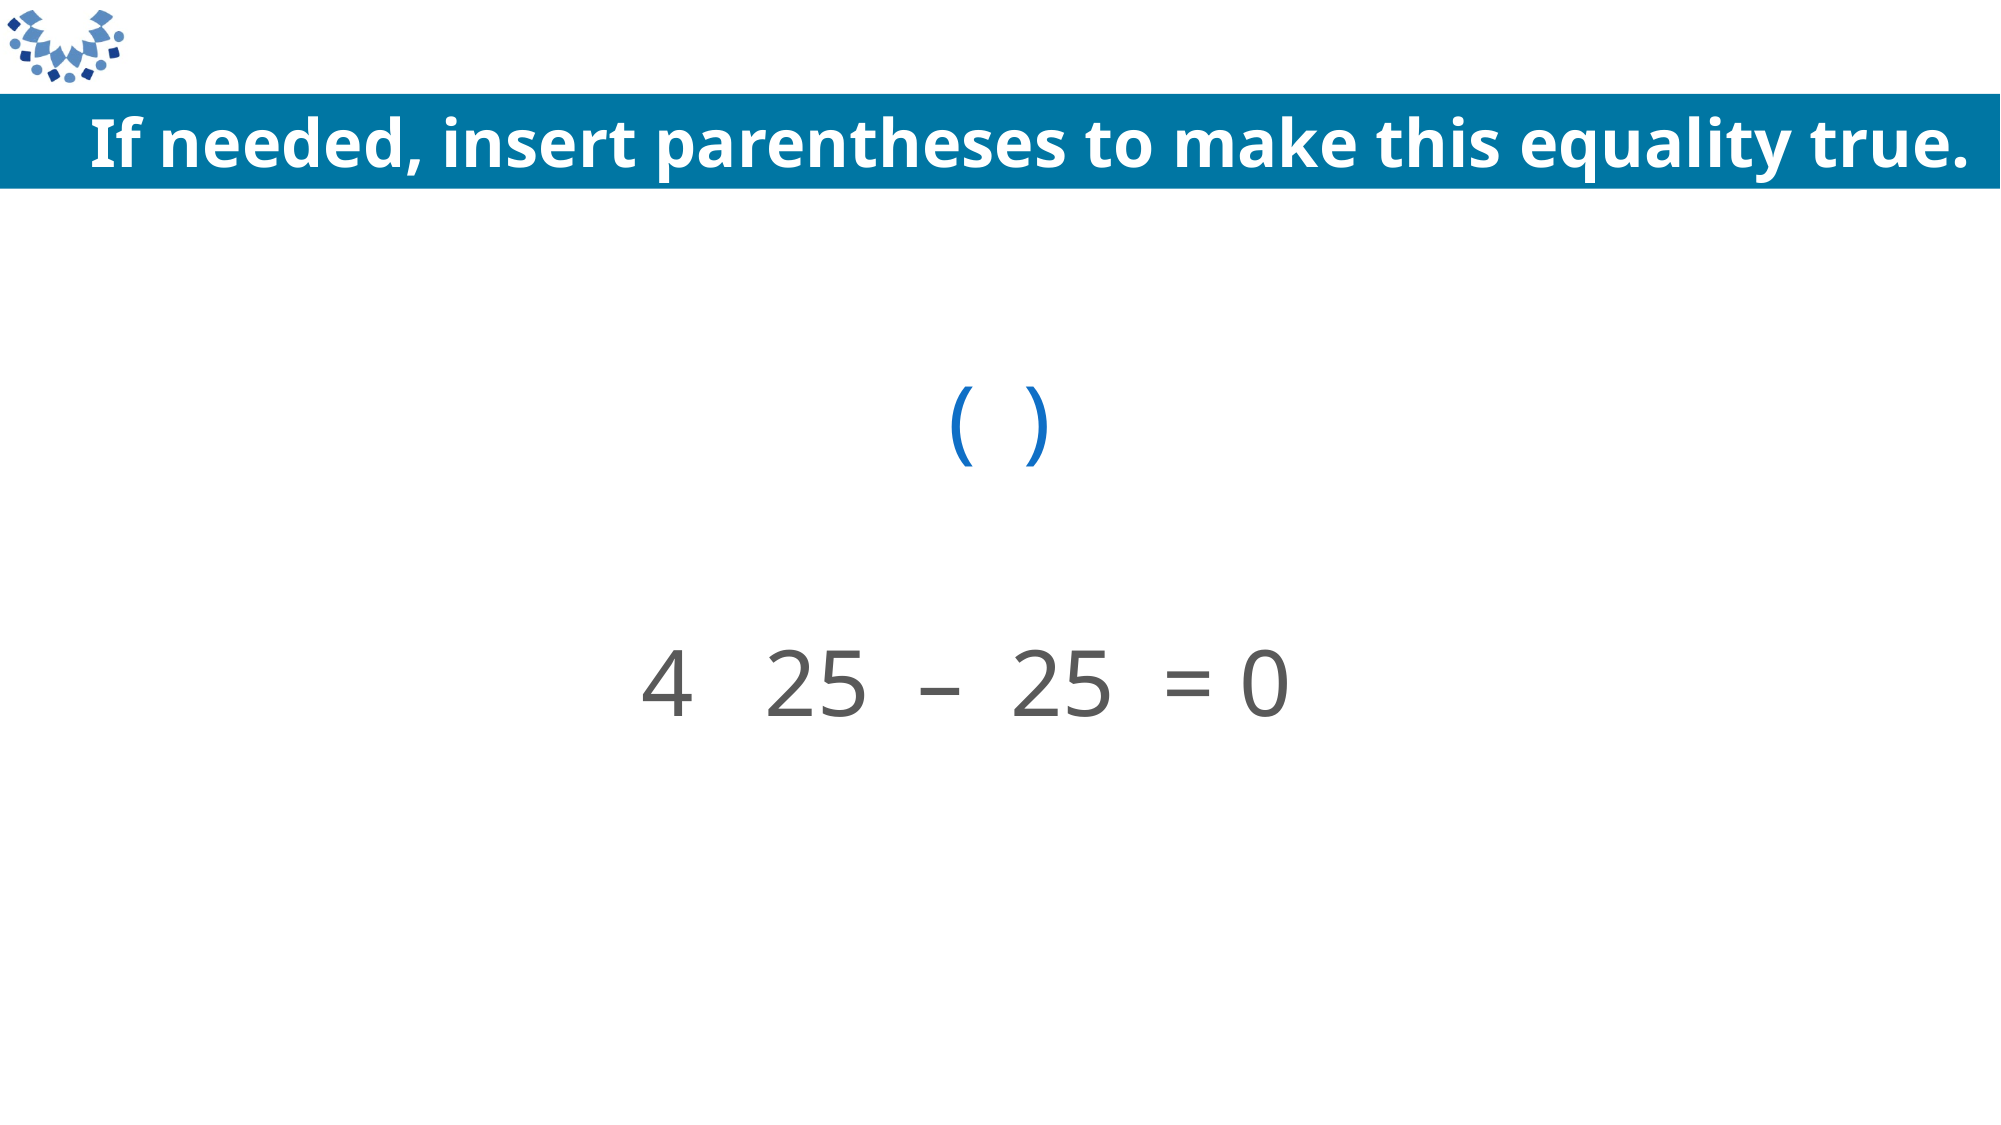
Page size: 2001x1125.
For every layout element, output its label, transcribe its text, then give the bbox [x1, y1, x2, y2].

text_box ( ) [933, 353, 1067, 479]
text_box If needed, insert parentheses to make this equality true. [0, 93, 2000, 189]
picture [0, 10, 129, 87]
